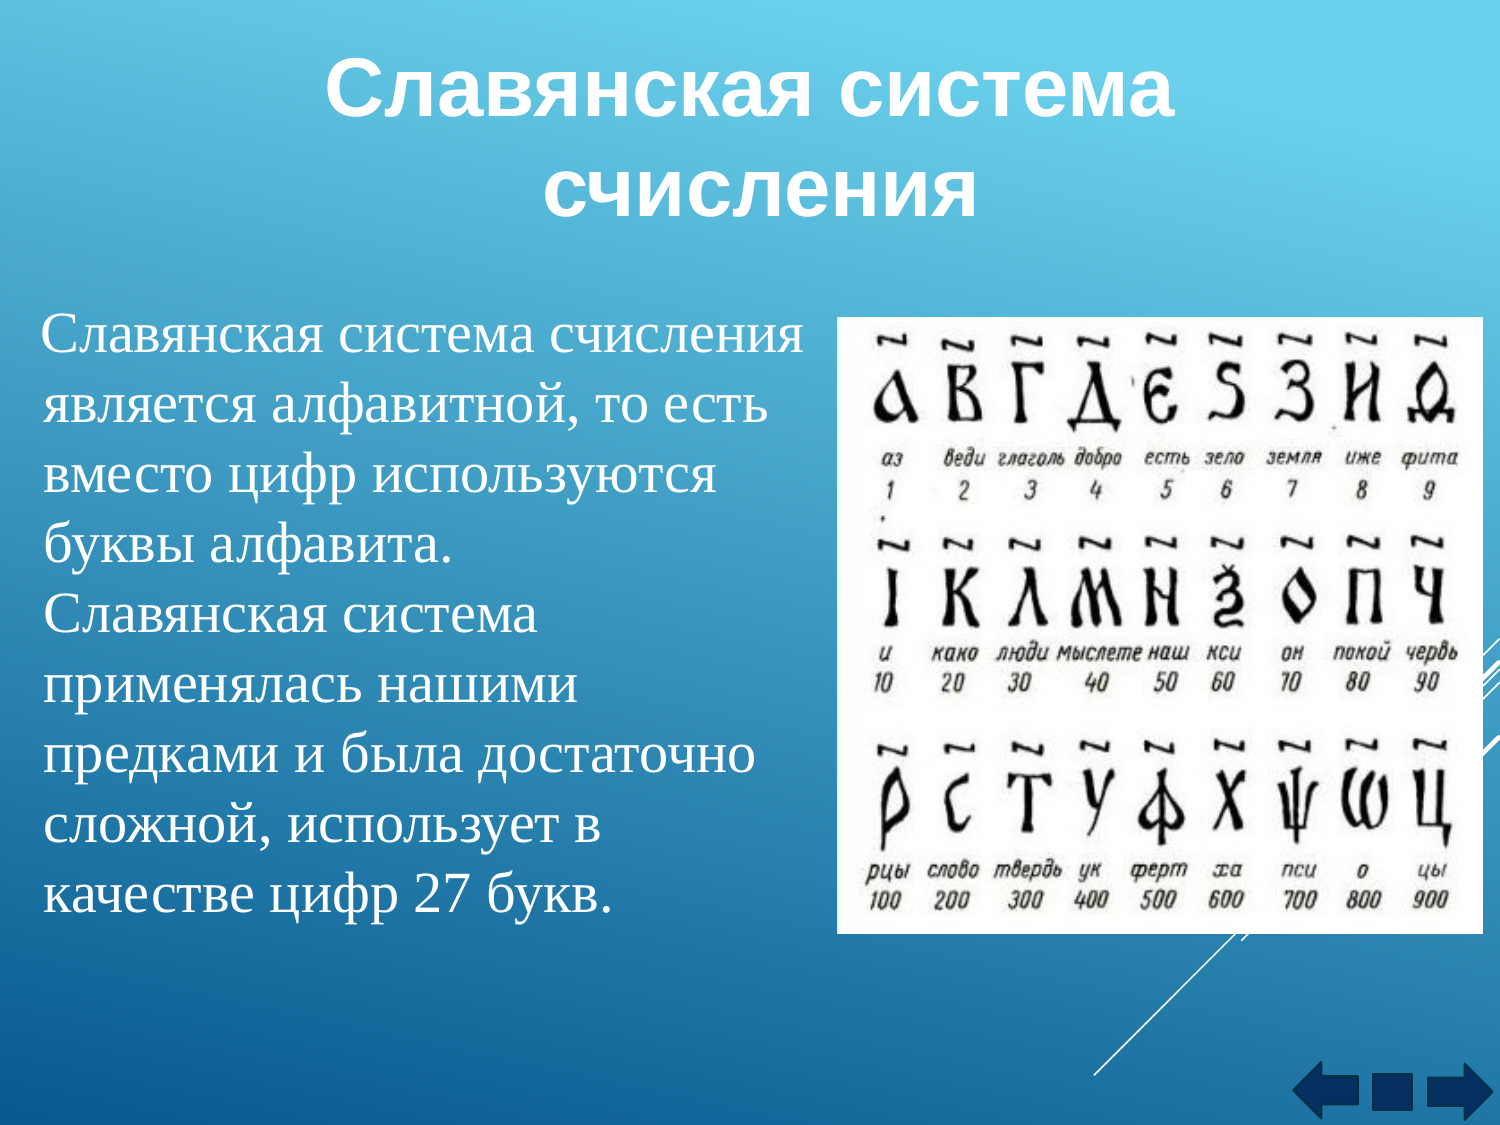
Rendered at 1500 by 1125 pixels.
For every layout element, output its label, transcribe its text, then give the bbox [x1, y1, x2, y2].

text_box [1372, 1073, 1413, 1111]
text_box [1427, 1062, 1494, 1121]
list Славянская система счисления является алфавитной, то есть вместо цифр используются буквы алфавита. Славянская система применялась нашими предками и была достаточно сложной, использует в качестве цифр 27 букв. [0, 441, 838, 1072]
text_box Славянская система счисления [0, 25, 1500, 441]
text_box [1292, 1061, 1359, 1120]
picture [837, 317, 1483, 934]
